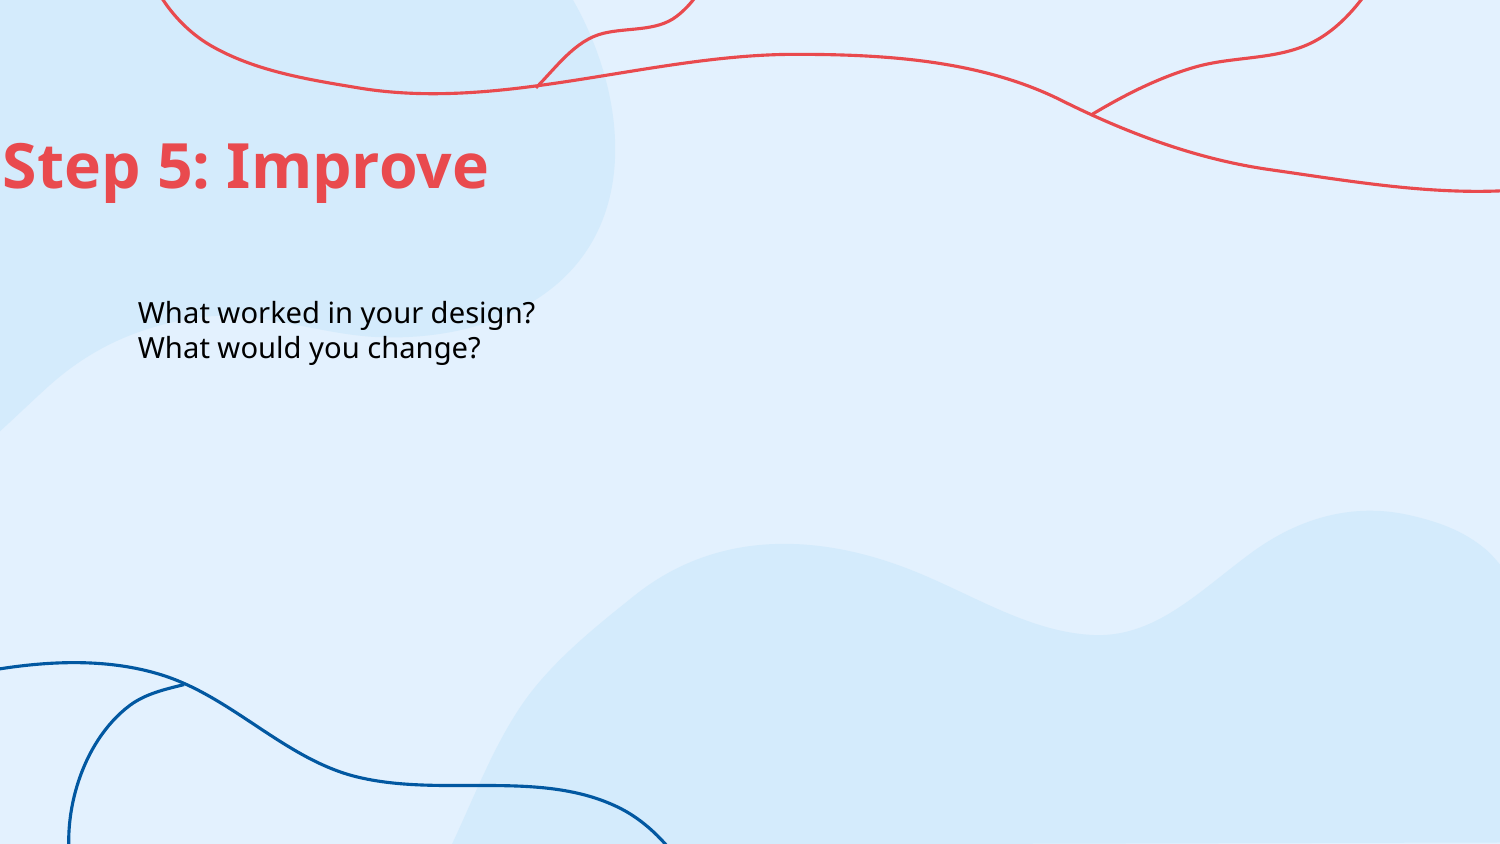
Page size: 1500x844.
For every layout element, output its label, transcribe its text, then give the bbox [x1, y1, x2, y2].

text_box What worked in your design? What would you change? [122, 279, 1381, 782]
title Step 5: Improve [0, 62, 744, 266]
